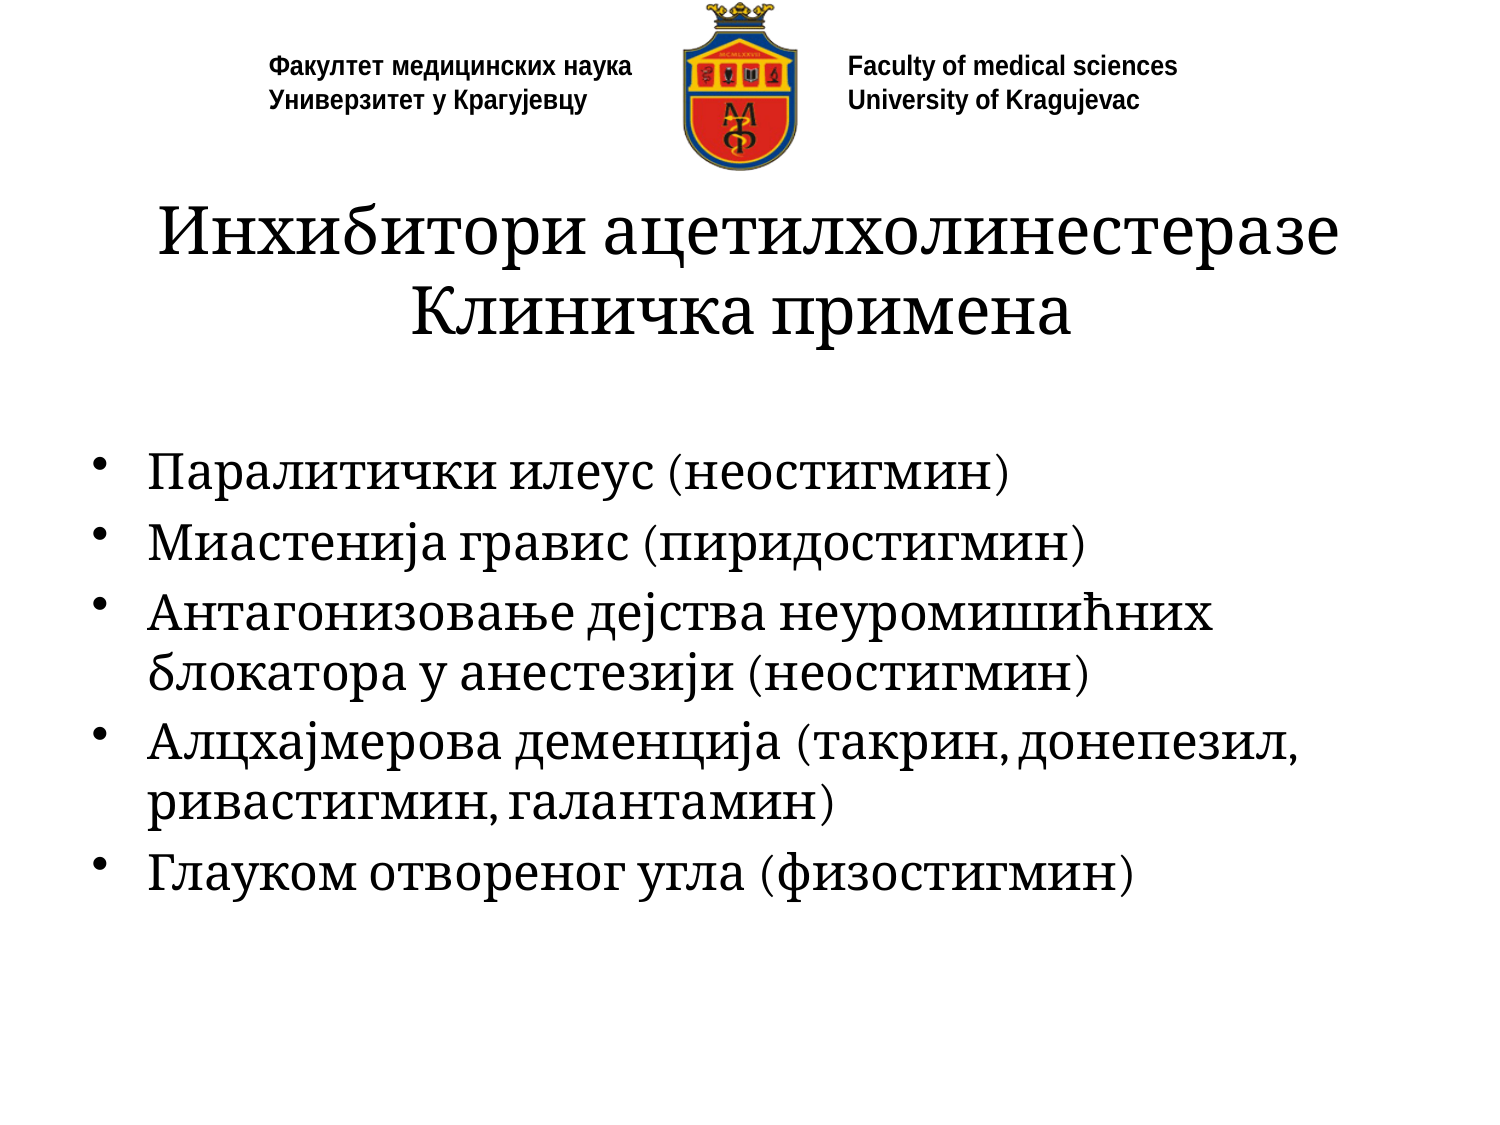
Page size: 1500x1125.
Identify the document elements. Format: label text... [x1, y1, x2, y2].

list Паралитички илеус (неостигмин) Миастенија гравис (пиридостигмин) Антагонизовање дејства неуромишићних блокатора у анестезији (неостигмин) Алцхајмерова деменција (такрин, донепезил, ривастигмин, галантамин) Глауком отвореног угла (физостигмин) [76, 432, 1426, 1071]
title Инхибитори ацетилхолинестеразе Клиничка примена [74, 173, 1426, 362]
